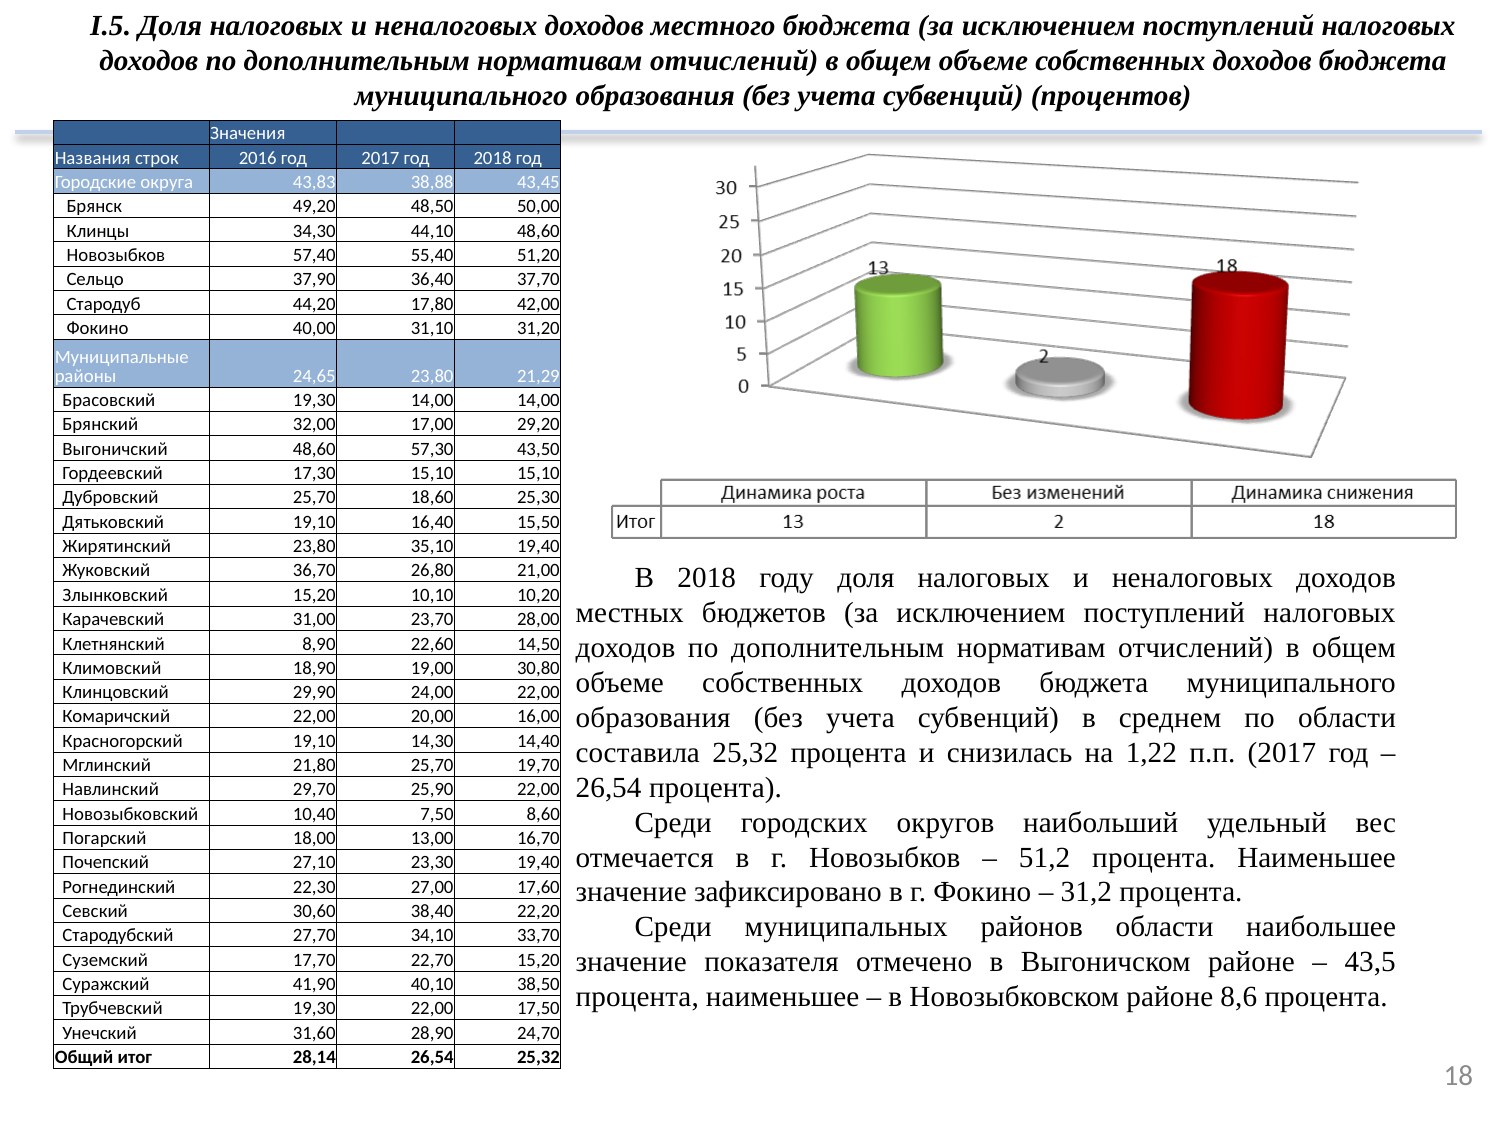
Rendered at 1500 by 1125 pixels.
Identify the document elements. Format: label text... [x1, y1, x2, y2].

table_cell 17,00 [337, 412, 454, 435]
table_cell 23,70 [337, 607, 454, 630]
table_cell Унечский [54, 1020, 209, 1044]
table_cell 2017 год [337, 145, 454, 168]
table_cell 18,00 [210, 826, 336, 849]
table_cell Стародубский [54, 923, 209, 946]
table_cell Клетнянский [54, 631, 209, 654]
table_cell 14,40 [455, 728, 560, 752]
table_cell Гордеевский [54, 461, 209, 484]
table_cell 28,00 [455, 607, 560, 630]
table_cell Новозыбков [54, 242, 209, 266]
table_cell 32,00 [210, 412, 336, 435]
table_cell Сельцо [54, 267, 209, 290]
table_cell 27,00 [337, 874, 454, 898]
table_cell Почепский [54, 850, 209, 873]
table_cell Мглинский [54, 753, 209, 776]
table_cell 38,40 [337, 899, 454, 922]
table_cell 28,14 [210, 1045, 336, 1068]
table_cell 26,80 [337, 558, 454, 581]
table_cell Фокино [54, 315, 209, 339]
table_cell 22,60 [337, 631, 454, 654]
table_cell 43,83 [210, 169, 336, 193]
table_cell 13,00 [337, 826, 454, 849]
table_cell Клинцовский [54, 680, 209, 703]
table_cell 17,70 [210, 947, 336, 971]
table_cell 41,90 [210, 972, 336, 995]
table_cell 19,00 [337, 655, 454, 679]
table_cell Климовский [54, 655, 209, 679]
table_cell 19,10 [210, 509, 336, 533]
table_cell 10,10 [337, 582, 454, 606]
table_cell 15,10 [455, 461, 560, 484]
table_cell 2016 год [210, 145, 336, 168]
text_box В 2018 году доля налоговых и неналоговых доходов местных бюджетов (за исключением поступлений налоговых доходов по дополнительным нормативам отчислений) в общем объеме собственных доходов бюджета муниципального образования (без учета субвенций) в среднем по области составила 25,32 процента и снизилась на 1,22 п.п. (2017 год – 26,54 процента). Среди городских округов наибольший удельный вес отмечается в г. Новозыбков – 51,2 процента. Наименьшее значение зафиксировано в г. Фокино – 31,2 процента. Среди муниципальных районов области наибольшее значение показателя отмечено в Выгоничском районе – 43,5 процента, наименьшее – в Новозыбковском районе 8,6 процента. [561, 550, 1412, 1020]
table_cell 14,00 [455, 388, 560, 411]
table_cell 31,20 [455, 315, 560, 339]
slide_number 18 [1399, 1034, 1488, 1113]
table_header [455, 121, 560, 131]
table_cell Клинцы [54, 218, 209, 241]
table_cell 14,00 [337, 388, 454, 411]
table_cell Дятьковский [54, 509, 209, 533]
table_cell Карачевский [54, 607, 209, 630]
table_cell Брянский [54, 412, 209, 435]
table_cell 8,90 [210, 631, 336, 654]
table_cell 24,70 [455, 1020, 560, 1044]
table_cell 31,10 [337, 315, 454, 339]
table_cell 25,32 [455, 1045, 560, 1068]
table_cell 22,20 [455, 899, 560, 922]
table_cell 38,88 [337, 169, 454, 193]
table_cell 24,00 [337, 680, 454, 703]
table_cell 22,00 [455, 680, 560, 703]
table_cell 10,20 [455, 582, 560, 606]
table_cell Красногорский [54, 728, 209, 752]
table_cell 31,60 [210, 1020, 336, 1044]
table_cell Общий итог [54, 1045, 209, 1068]
table_cell 7,50 [337, 801, 454, 825]
table_cell 42,00 [455, 291, 560, 314]
table_cell 16,40 [337, 509, 454, 533]
table_header [455, 140, 560, 144]
text_box I.5. Доля налоговых и неналоговых доходов местного бюджета (за исключением поступлений налоговых доходов по дополнительным нормативам отчислений) в общем объеме собственных доходов бюджета муниципального образования (без учета субвенций) (процентов) [52, 0, 1494, 119]
table_cell 57,30 [337, 436, 454, 460]
table_cell 17,50 [455, 996, 560, 1019]
table_cell Навлинский [54, 777, 209, 800]
table_cell 36,70 [210, 558, 336, 581]
table_header [54, 121, 209, 131]
table_cell 30,80 [455, 655, 560, 679]
table_cell 19,40 [455, 850, 560, 873]
table_cell Комаричский [54, 704, 209, 727]
table_cell 22,00 [337, 996, 454, 1019]
table_cell 17,60 [455, 874, 560, 898]
table_cell 18,90 [210, 655, 336, 679]
table_cell Злынковский [54, 582, 209, 606]
table_cell 43,50 [455, 436, 560, 460]
table_cell 44,10 [337, 218, 454, 241]
table_cell 40,10 [337, 972, 454, 995]
table_cell Жуковский [54, 558, 209, 581]
table_cell 15,10 [337, 461, 454, 484]
table_cell Брасовский [54, 388, 209, 411]
table_cell 29,70 [210, 777, 336, 800]
table_header [337, 140, 454, 144]
table_cell Суражский [54, 972, 209, 995]
table_cell 17,30 [210, 461, 336, 484]
table_cell Городские округа [54, 169, 209, 193]
table_cell 2018 год [455, 145, 560, 168]
table_cell Жирятинский [54, 534, 209, 557]
table_cell 26,54 [337, 1045, 454, 1068]
table_cell 25,90 [337, 777, 454, 800]
table_cell 43,45 [455, 169, 560, 193]
table_cell 34,10 [337, 923, 454, 946]
table_cell 21,00 [455, 558, 560, 581]
table_cell Новозыбковский [54, 801, 209, 825]
table_cell 37,90 [210, 267, 336, 290]
table_cell 22,00 [455, 777, 560, 800]
table_cell 57,40 [210, 242, 336, 266]
table_cell Севский [54, 899, 209, 922]
table_cell 23,80 [210, 534, 336, 557]
table_cell Рогнединский [54, 874, 209, 898]
table_cell 48,60 [210, 436, 336, 460]
table_cell 49,20 [210, 194, 336, 217]
table_cell 48,50 [337, 194, 454, 217]
table_cell 8,60 [455, 801, 560, 825]
table_cell 22,30 [210, 874, 336, 898]
table_cell 37,70 [455, 267, 560, 290]
table_cell 16,00 [455, 704, 560, 727]
table_cell Стародуб [54, 291, 209, 314]
table_cell 19,30 [210, 996, 336, 1019]
table_cell 22,00 [210, 704, 336, 727]
table_cell 19,30 [210, 388, 336, 411]
table_cell Погарский [54, 826, 209, 849]
table_cell 48,60 [455, 218, 560, 241]
table_cell 55,40 [337, 242, 454, 266]
table_cell 15,50 [455, 509, 560, 533]
table_cell 34,30 [210, 218, 336, 241]
table_cell 19,70 [455, 753, 560, 776]
table_cell 50,00 [455, 194, 560, 217]
table_cell 14,30 [337, 728, 454, 752]
table_cell 28,90 [337, 1020, 454, 1044]
table_cell 14,50 [455, 631, 560, 654]
table_cell Трубчевский [54, 996, 209, 1019]
table_header [54, 140, 209, 144]
table_cell Муниципальные районы [54, 340, 209, 387]
table_cell Дубровский [54, 485, 209, 508]
table_header Значения [210, 121, 336, 131]
table_cell 17,80 [337, 291, 454, 314]
table_cell 19,40 [455, 534, 560, 557]
table_cell 25,30 [455, 485, 560, 508]
table_cell 27,10 [210, 850, 336, 873]
table_cell 22,70 [337, 947, 454, 971]
table_header Значения [210, 140, 336, 144]
table_cell 30,60 [210, 899, 336, 922]
table_cell 29,20 [455, 412, 560, 435]
table_cell 10,40 [210, 801, 336, 825]
table_cell 44,20 [210, 291, 336, 314]
table_cell 40,00 [210, 315, 336, 339]
table_cell 38,50 [455, 972, 560, 995]
table_cell 36,40 [337, 267, 454, 290]
table_cell 25,70 [337, 753, 454, 776]
table_cell 21,80 [210, 753, 336, 776]
table_header [337, 121, 454, 131]
table_cell 16,70 [455, 826, 560, 849]
table_cell 23,80 [337, 340, 454, 387]
table_cell 18,60 [337, 485, 454, 508]
table_cell 20,00 [337, 704, 454, 727]
table_cell 27,70 [210, 923, 336, 946]
table_cell 24,65 [210, 340, 336, 387]
table_cell 19,10 [210, 728, 336, 752]
table_cell Названия строк [54, 145, 209, 168]
table_cell 25,70 [210, 485, 336, 508]
table_cell Брянск [54, 194, 209, 217]
table_cell 21,29 [455, 340, 560, 387]
table_cell 51,20 [455, 242, 560, 266]
table_cell 23,30 [337, 850, 454, 873]
table_cell 15,20 [455, 947, 560, 971]
table_cell 33,70 [455, 923, 560, 946]
table_cell Суземский [54, 947, 209, 971]
table_cell 35,10 [337, 534, 454, 557]
table_cell 31,00 [210, 607, 336, 630]
table_cell 15,20 [210, 582, 336, 606]
table_cell Выгоничский [54, 436, 209, 460]
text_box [575, 111, 1468, 560]
table_cell 29,90 [210, 680, 336, 703]
